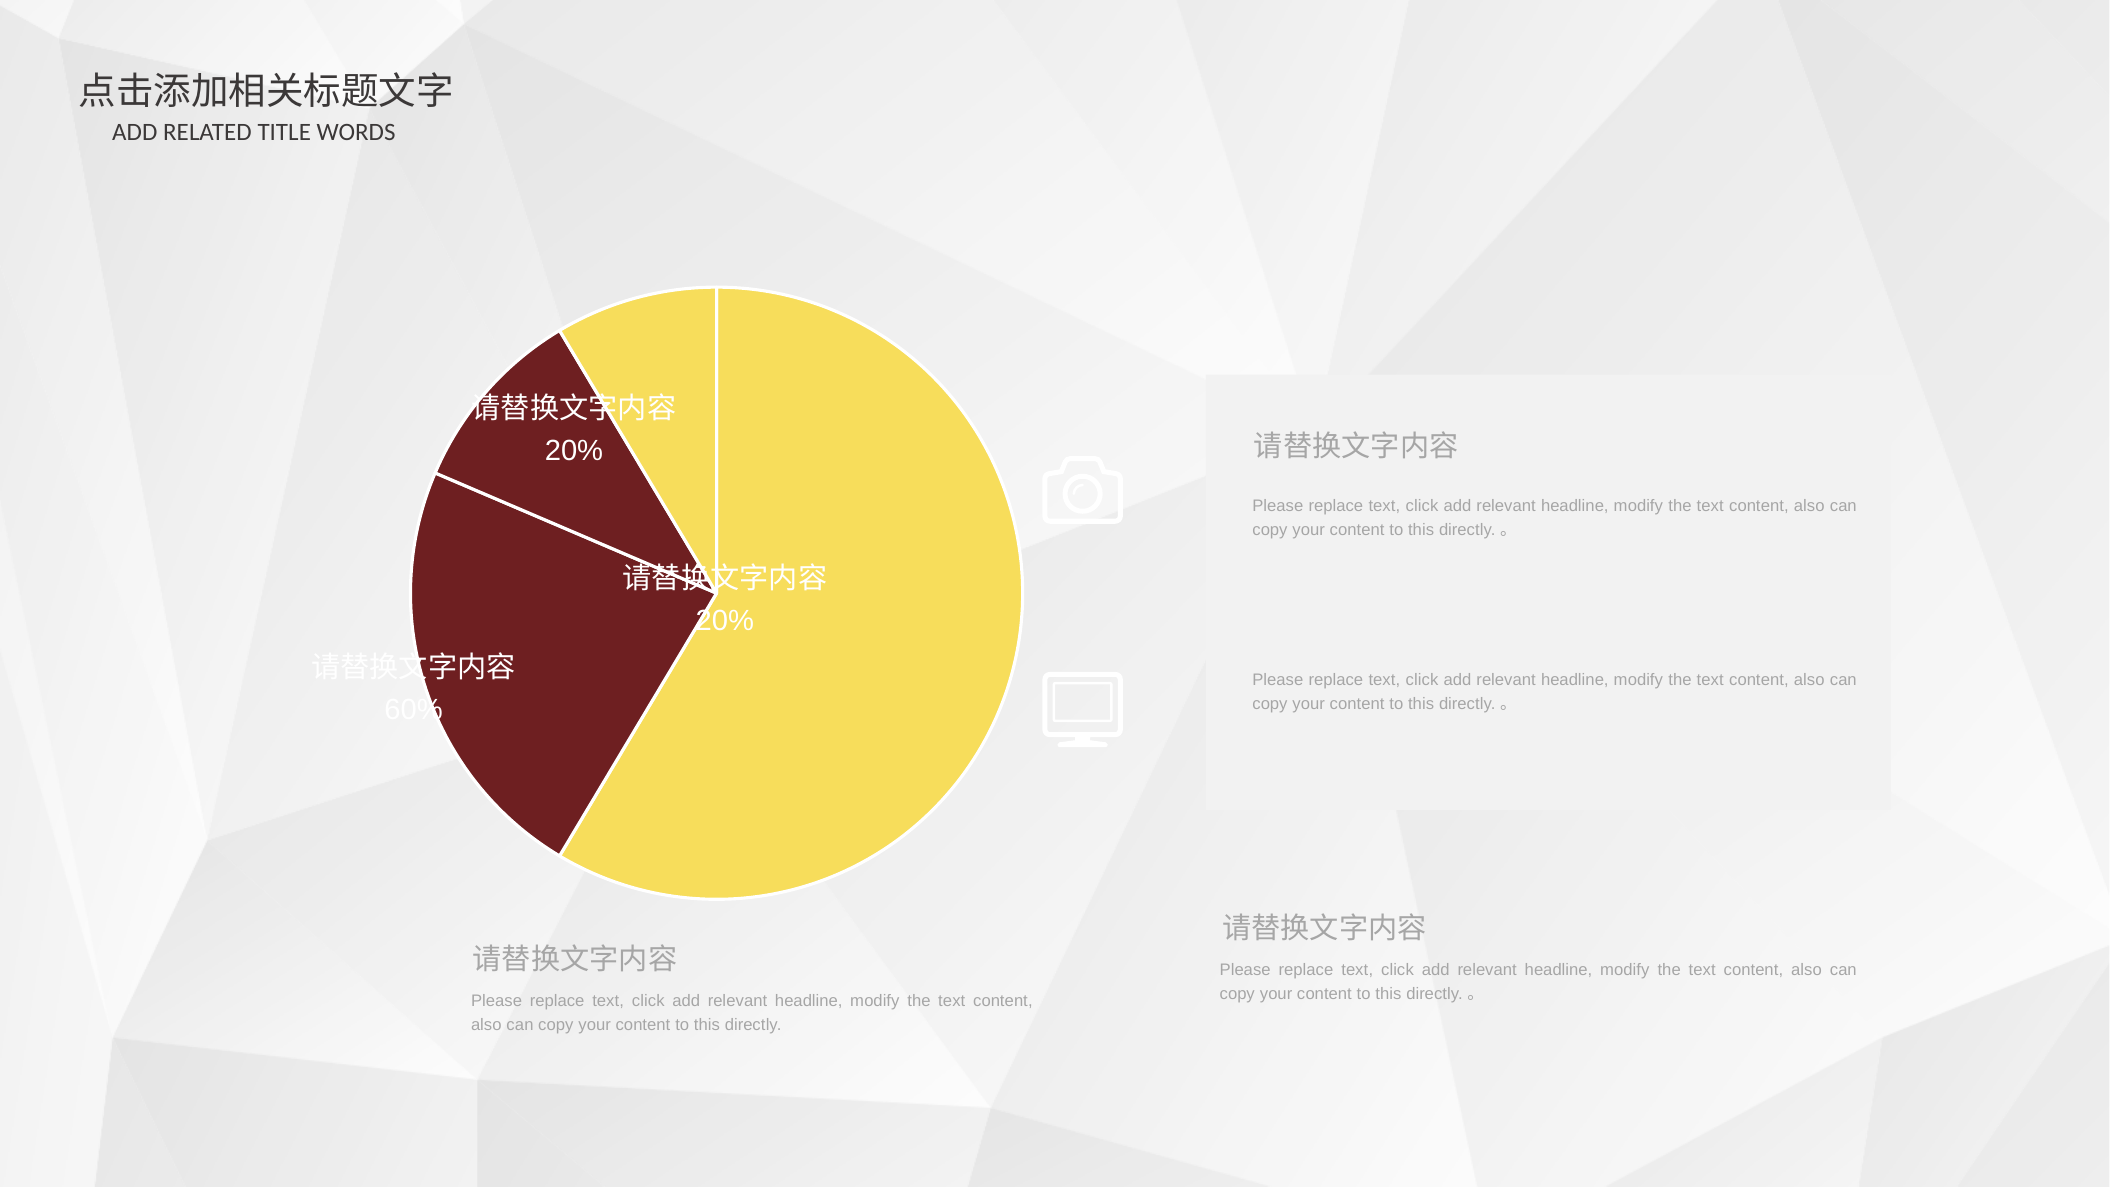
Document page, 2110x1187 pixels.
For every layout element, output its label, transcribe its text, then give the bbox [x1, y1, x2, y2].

text_box 点击添加相关标题文字 [62, 59, 470, 121]
text_box 请替换文字内容 [1207, 895, 1449, 947]
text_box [1205, 374, 1891, 810]
text_box 请替换文字内容 [457, 926, 699, 978]
picture [0, 0, 2110, 1187]
text_box ADD RELATED TITLE WORDS [96, 107, 413, 154]
text_box Please replace text, click add relevant headline, modify the text content, also can copy your content to this directly. [456, 978, 1049, 1042]
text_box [219, 274, 1214, 913]
text_box Please replace text, click add relevant headline, modify the text content, also can copy your content to this directly.。 [1204, 947, 1873, 1011]
